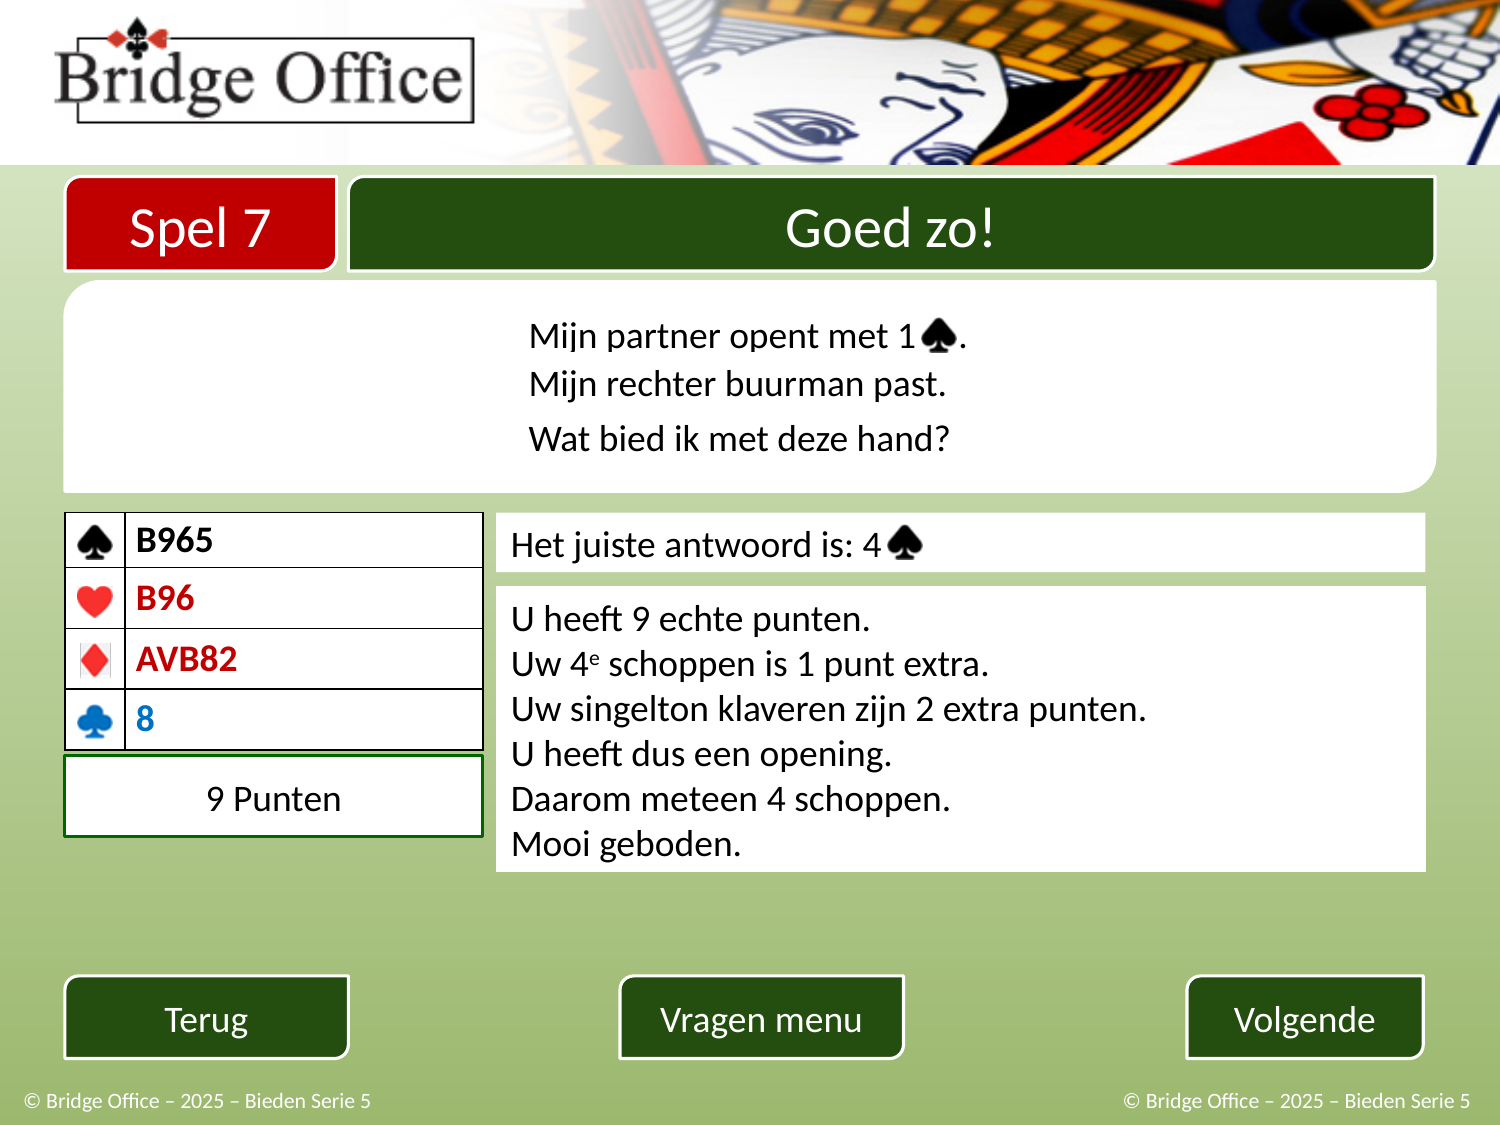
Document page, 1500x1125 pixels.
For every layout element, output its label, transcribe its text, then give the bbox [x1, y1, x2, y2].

text_box U heeft 9 echte punten. Uw 4e schoppen is 1 punt extra. Uw singelton klaveren zijn 2 extra punten. U heeft dus een opening. Daarom meteen 4 schoppen. Mooi geboden. [496, 586, 1426, 872]
table_header [66, 513, 124, 567]
text_box © Bridge Office – 2025 – Bieden Serie 5 [1107, 1079, 1500, 1121]
table_cell [66, 629, 124, 688]
table_cell [66, 690, 124, 749]
text_box 9 Punten [63, 754, 484, 838]
picture [77, 524, 113, 561]
table_cell AVB82 [126, 629, 482, 688]
text_box Mijn rechter buurman past. [513, 352, 987, 406]
text_box Goed zo! [346, 179, 1437, 273]
text_box Mijn partner opent met 1 . [513, 303, 1022, 364]
table_cell [66, 568, 124, 628]
text_box [63, 280, 1437, 493]
picture [77, 703, 113, 740]
text_box Volgende [1185, 974, 1425, 1061]
table_cell 8 [126, 690, 482, 749]
picture [77, 643, 113, 679]
table_header B965 [126, 513, 482, 567]
table_cell B96 [126, 568, 482, 628]
text_box Terug [63, 974, 350, 1061]
text_box Wat bied ik met deze hand? [513, 406, 987, 467]
text_box © Bridge Office – 2025 – Bieden Serie 5 [8, 1079, 393, 1121]
text_box Het juiste antwoord is: 4 [496, 512, 1426, 573]
picture [920, 316, 957, 353]
text_box Spel 7 [63, 179, 339, 273]
text_box Vragen menu [618, 974, 906, 1061]
picture [77, 585, 113, 618]
picture [0, 0, 1500, 166]
picture [887, 524, 923, 561]
